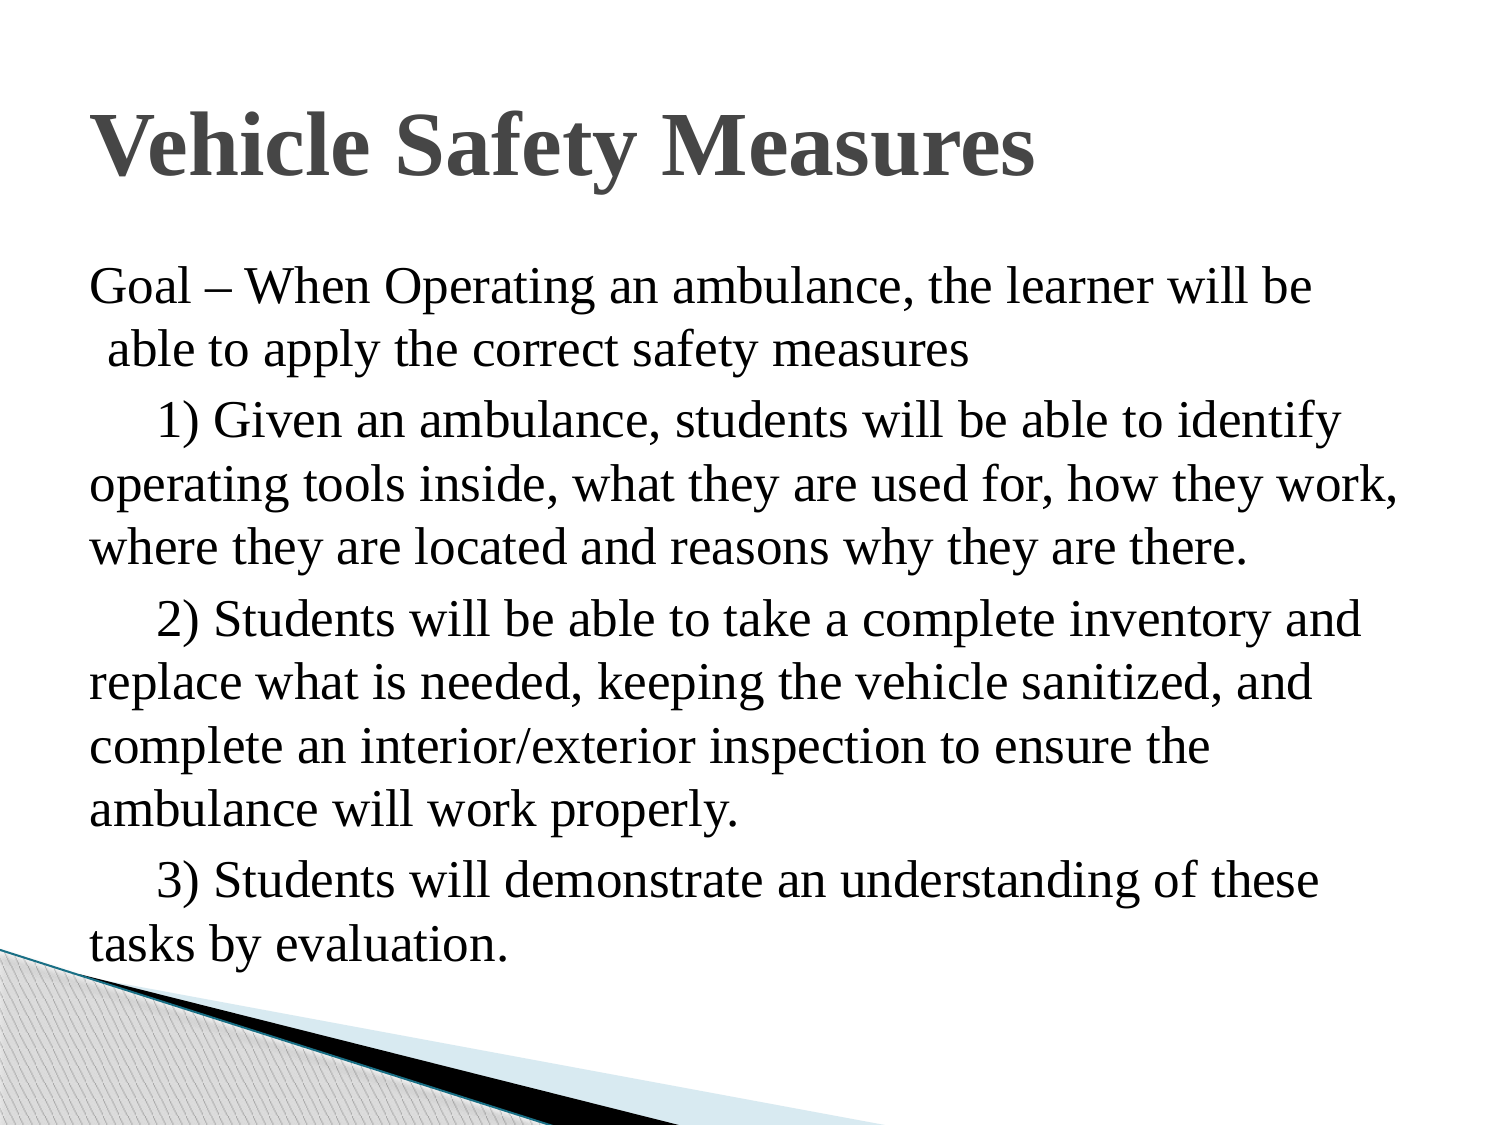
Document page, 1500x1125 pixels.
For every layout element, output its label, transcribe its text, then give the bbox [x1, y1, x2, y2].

title Vehicle Safety Measures [75, 45, 1425, 233]
list Goal – When Operating an ambulance, the learner will be able to apply the correct safety measures 1) Given an ambulance, students will be able to identify operating tools inside, what they are used for, how they work, where they are located and reasons why they are there. 2) Students will be able to take a complete inventory and replace what is needed, keeping the vehicle sanitized, and complete an interior/exterior inspection to ensure the ambulance will work properly. 3) Students will demonstrate an understanding of these tasks by evaluation. [75, 243, 1425, 986]
